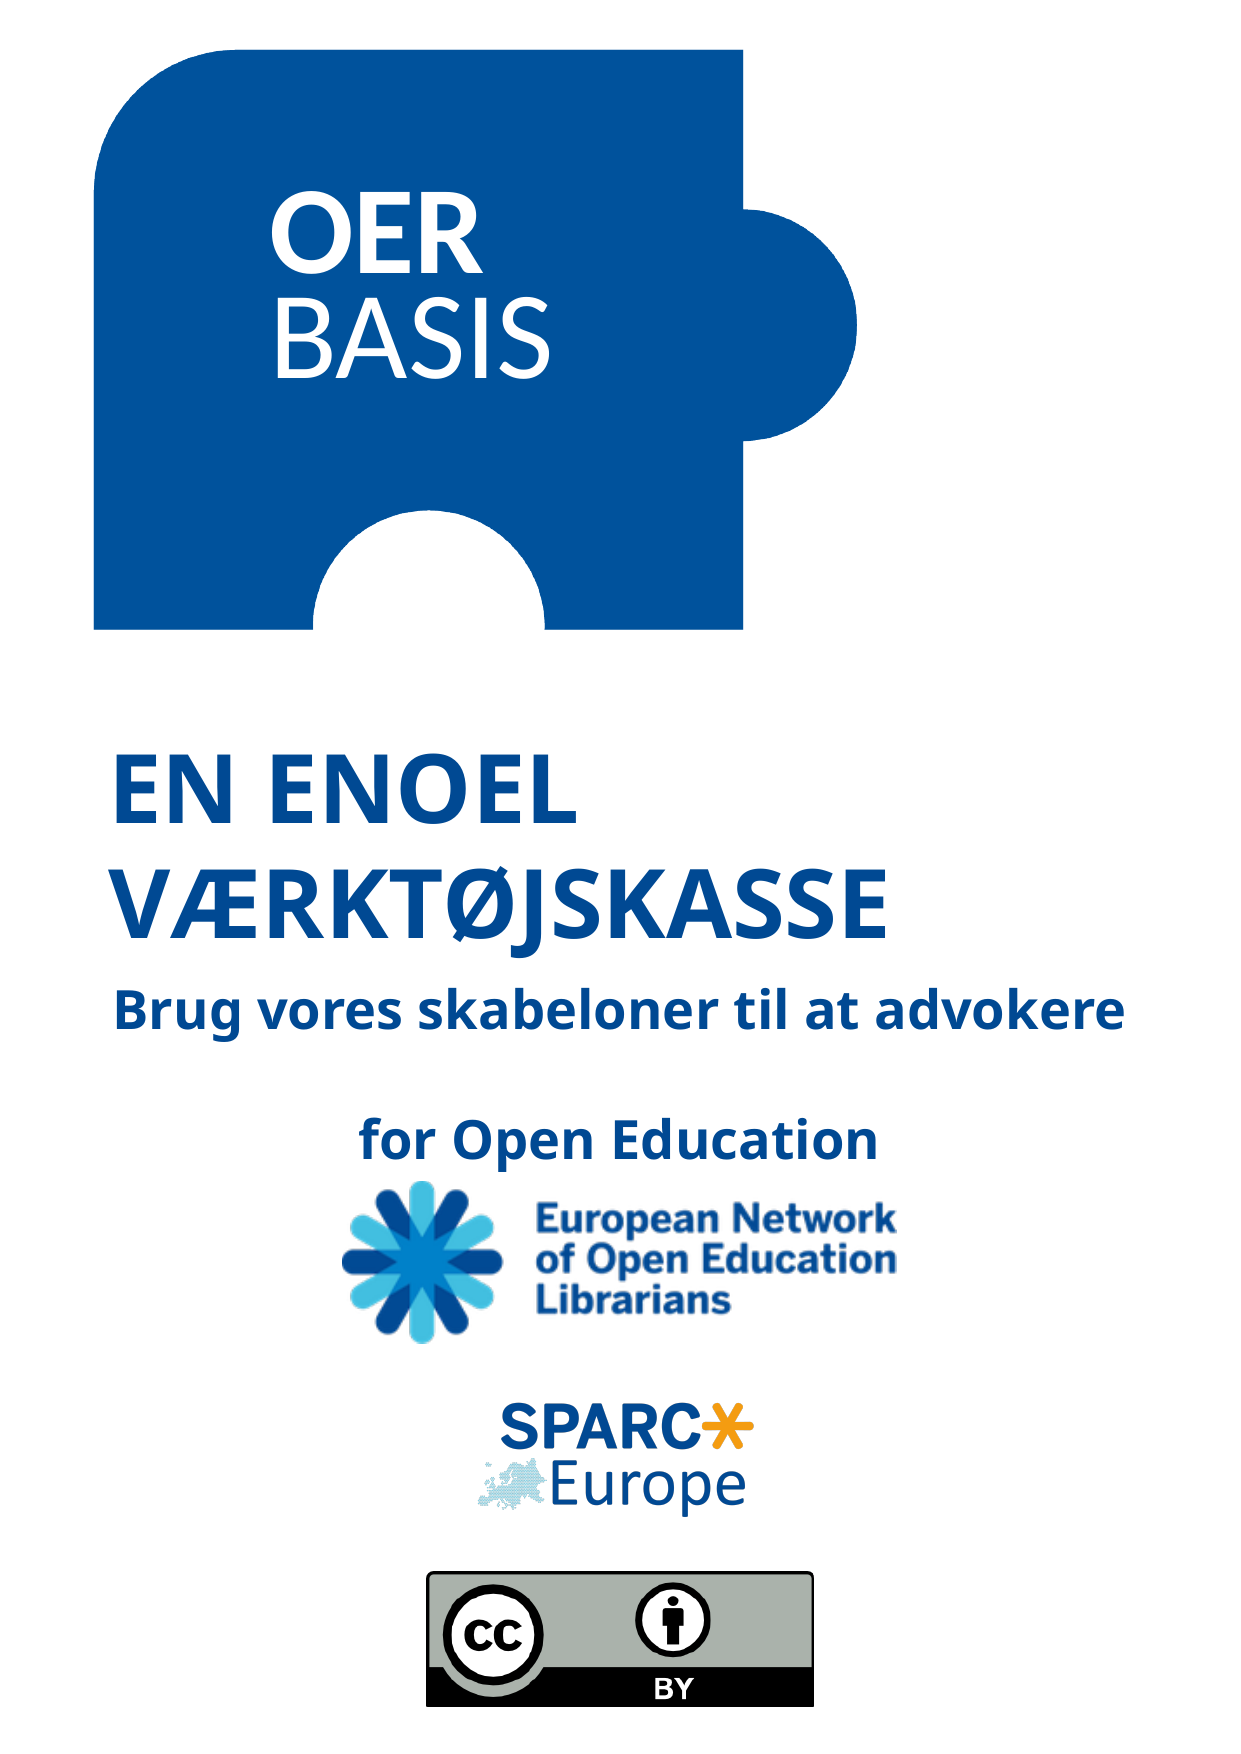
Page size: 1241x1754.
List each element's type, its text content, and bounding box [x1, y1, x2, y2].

text_box EN ENOEL VÆRKTØJSKASSE [93, 712, 1147, 960]
picture [475, 1359, 764, 1522]
text_box Brug vores skabeloner til at advokere for Open Education [93, 960, 1147, 1186]
picture [425, 1571, 815, 1708]
picture [342, 1181, 898, 1344]
picture [93, 49, 857, 630]
